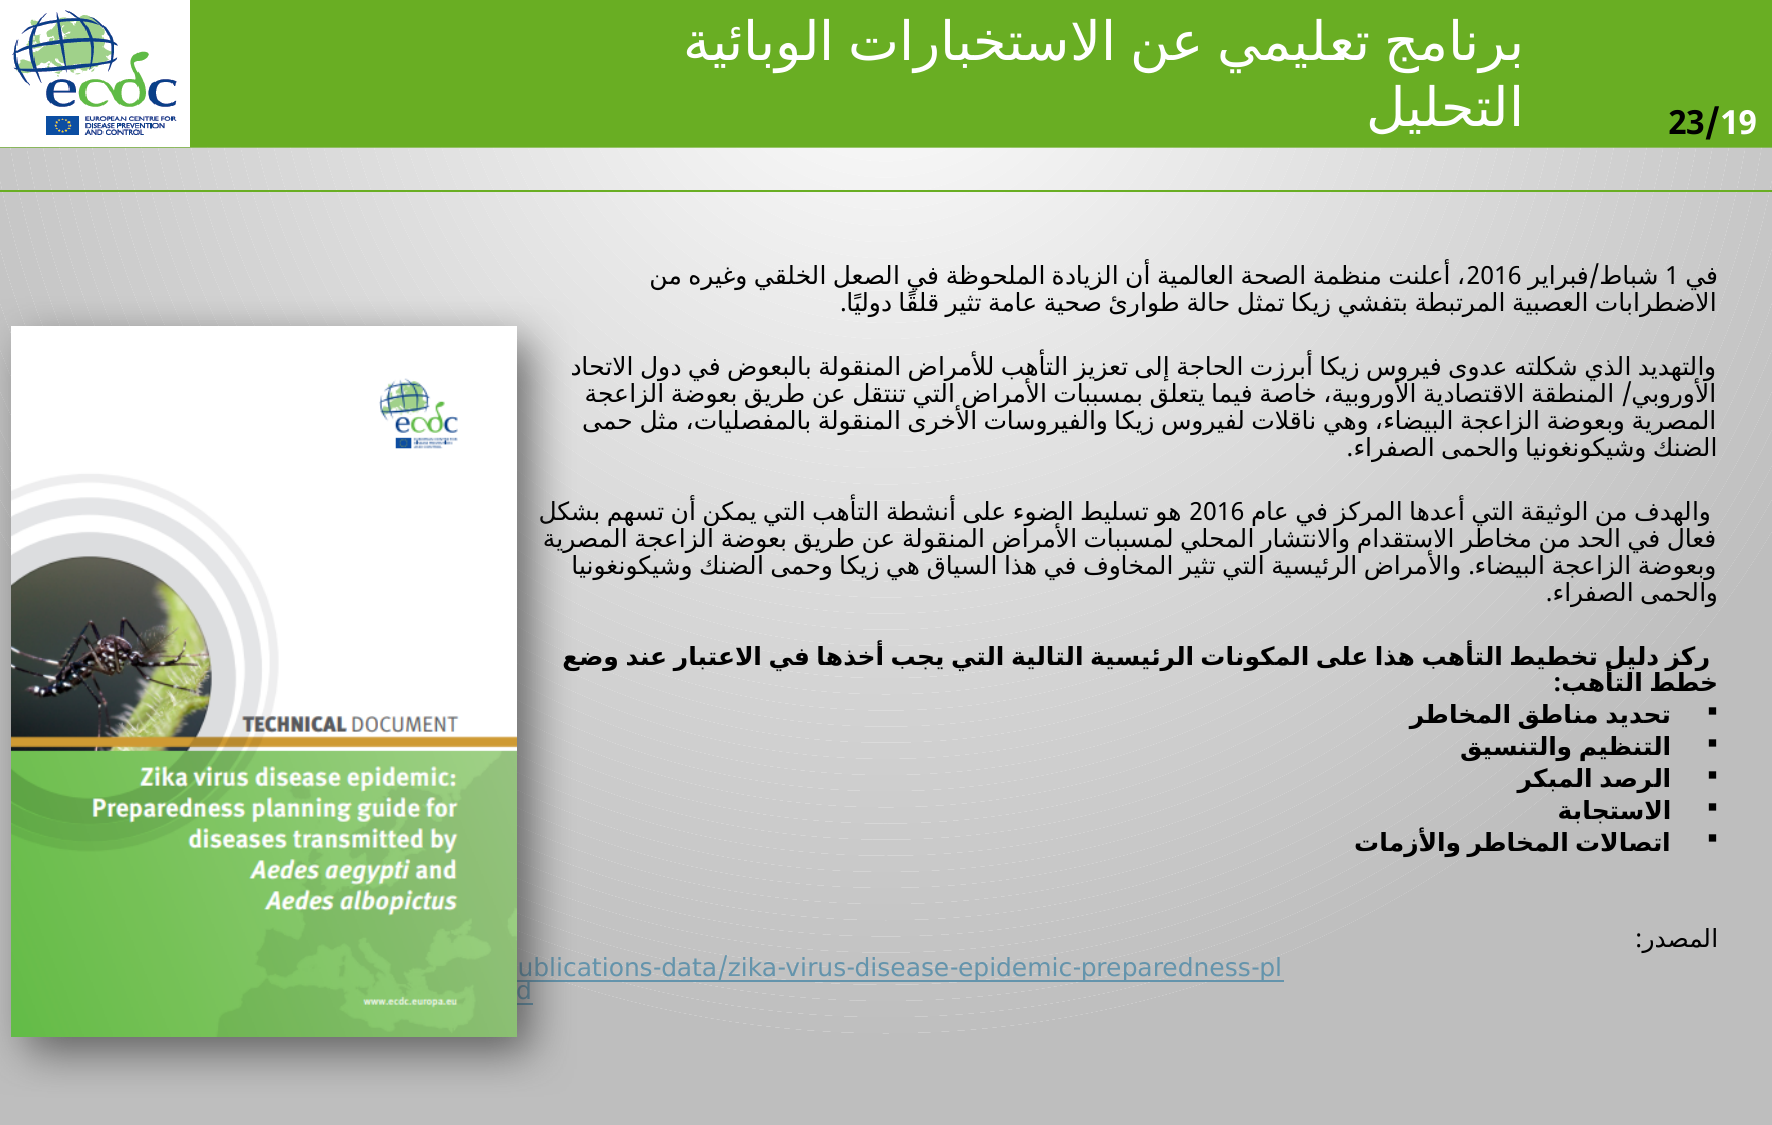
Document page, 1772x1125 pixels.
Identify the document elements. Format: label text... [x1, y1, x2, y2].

picture [11, 326, 517, 1037]
text_box في 1 شباط/فبراير 2016، أعلنت منظمة الصحة العالمية أن الزيادة الملحوظة في الصعل الخلقي وغيره من الاضطرابات العصبية المرتبطة بتفشي زيكا تمثل حالة طوارئ صحية عامة تثير قلقًا دوليًا. والتهديد الذي شكلته عدوى فيروس زيكا أبرزت الحاجة إلى تعزيز التأهب للأمراض المنقولة بالبعوض في دول الاتحاد الأوروبي/ المنطقة الاقتصادية الأوروبية، خاصة فيما يتعلق بمسببات الأمراض التي تنتقل عن طريق بعوضة الزاعجة المصرية وبعوضة الزاعجة البيضاء، وهي ناقلات لفيروس زيكا والفيروسات الأخرى المنقولة بالمفصليات، مثل حمى الضنك وشيكونغونيا والحمى الصفراء. والهدف من الوثيقة التي أعدها المركز في عام 2016 هو تسليط الضوء على أنشطة التأهب التي يمكن أن تسهم بشكل فعال في الحد من مخاطر الاستقدام والانتشار المحلي لمسببات الأمراض المنقولة عن طريق بعوضة الزاعجة المصرية وبعوضة الزاعجة البيضاء. والأمراض الرئيسية التي تثير المخاوف في هذا السياق هي زيكا وحمى الضنك وشيكونغونيا والحمى الصفراء. ركز دليل تخطيط التأهب هذا على المكونات الرئيسية التالية التي يجب أخذها في الاعتبار عند وضع خطط التأهب: تحديد مناطق المخاطر التنظيم والتنسيق الرصد المبكر الاستجابة اتصالات المخاطر والأزمات المصدر: https://www.ecdc.europa.eu/en/publications-data/zika-virus-disease-epidemic-preparedness-planning-guide-diseases-transmitted [514, 255, 1733, 990]
picture [0, 0, 190, 147]
